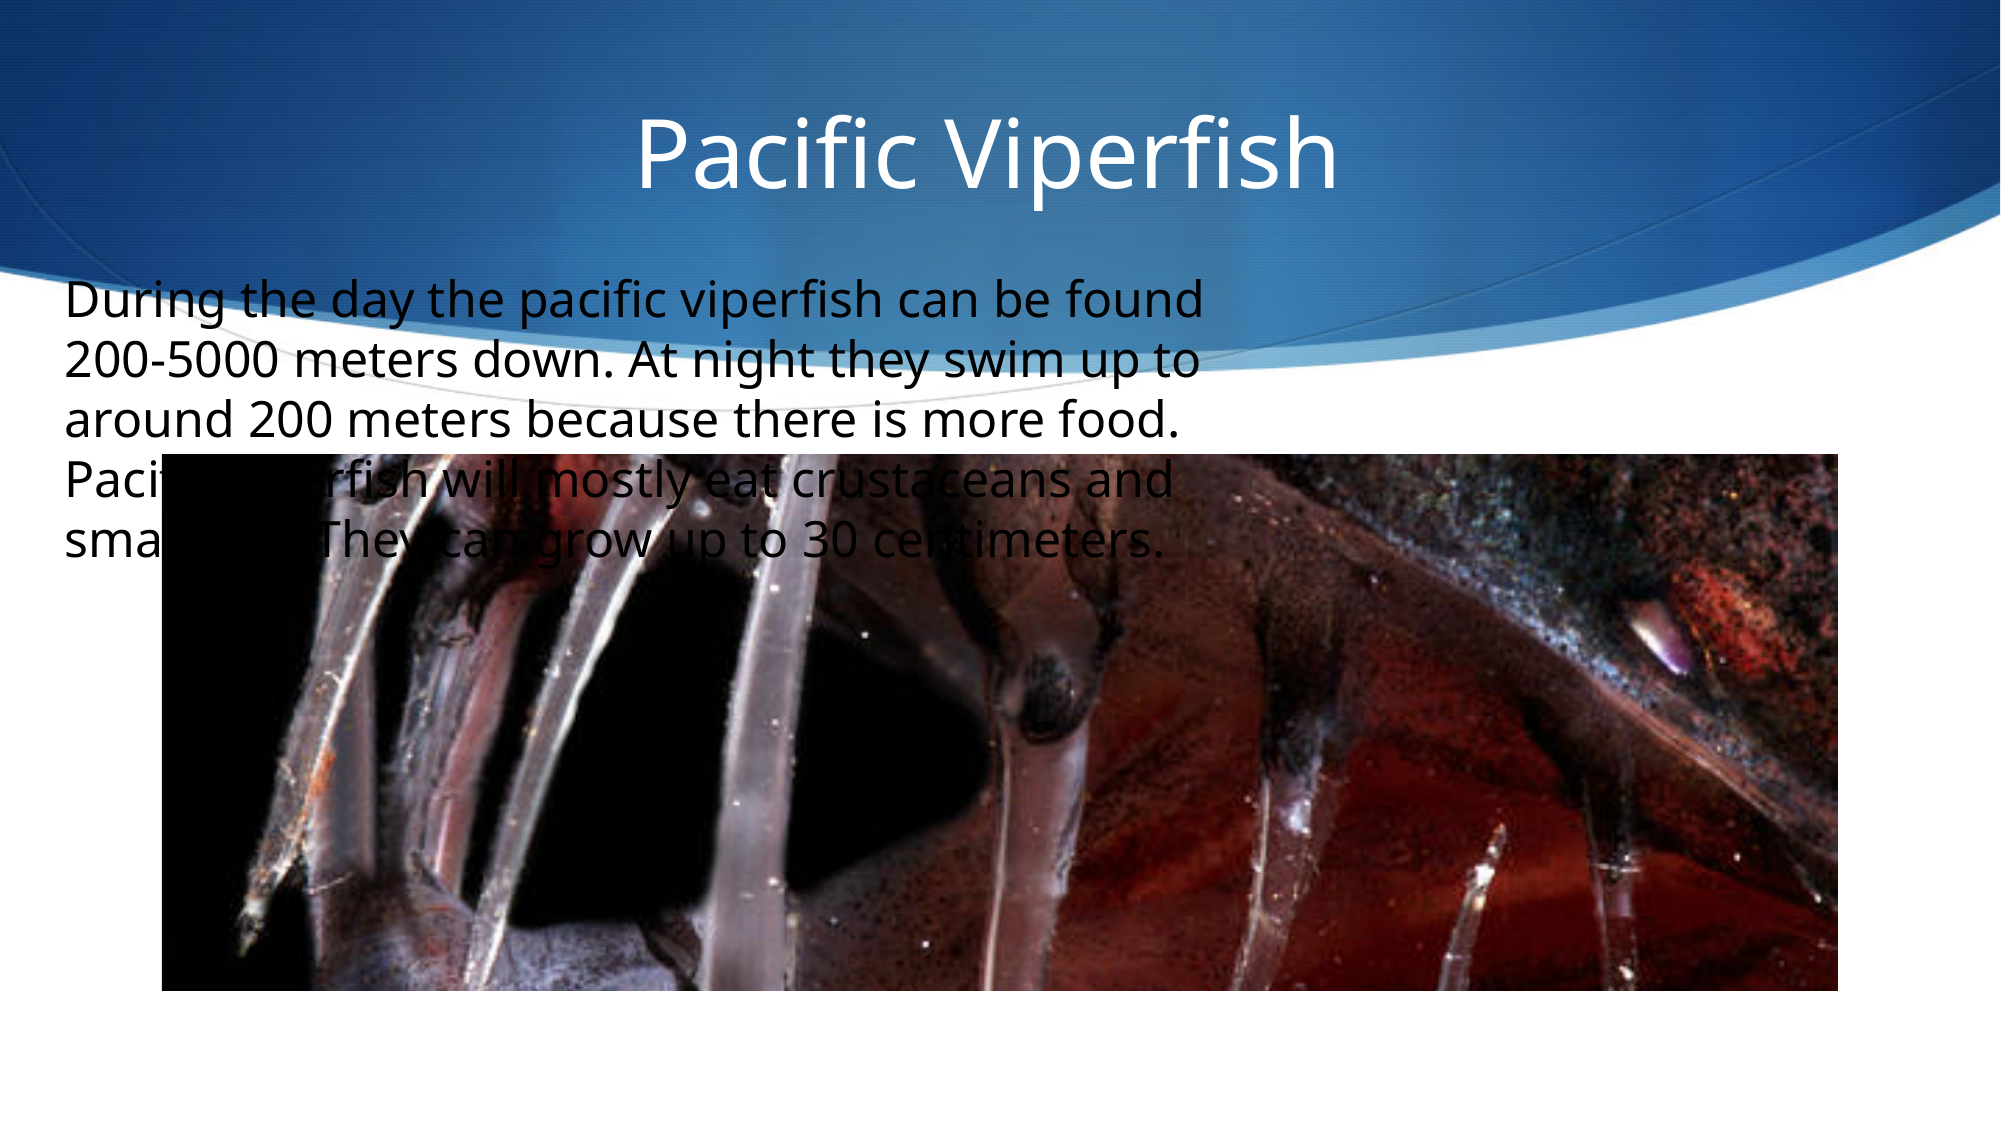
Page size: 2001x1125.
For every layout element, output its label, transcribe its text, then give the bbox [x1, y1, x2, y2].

text_box During the day the pacific viperfish can be found 200-5000 meters down. At night they swim up to around 200 meters because there is more food. Pacific viperfish will mostly eat crustaceans and small fish. They can grow up to 30 centimeters. [50, 260, 1321, 576]
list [161, 453, 1839, 991]
picture [0, 0, 2001, 1125]
title Pacific Viperfish [99, 56, 1900, 245]
